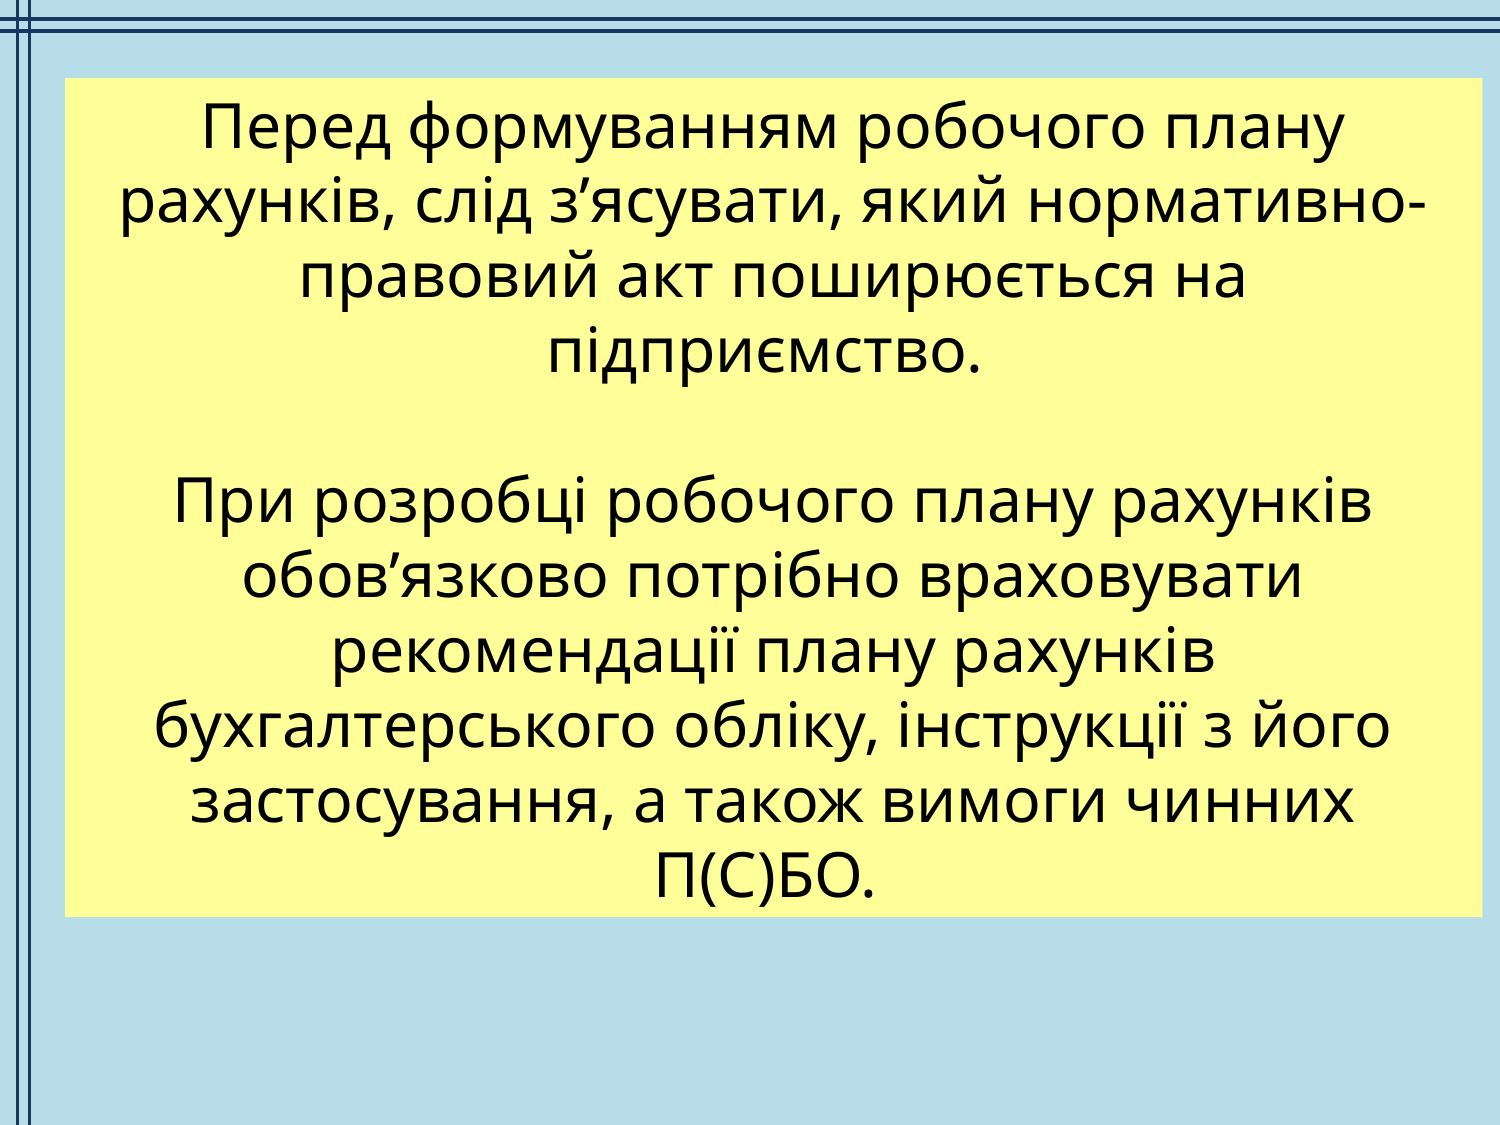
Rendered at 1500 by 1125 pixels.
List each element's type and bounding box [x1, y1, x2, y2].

text_box [0, 0, 1500, 1125]
